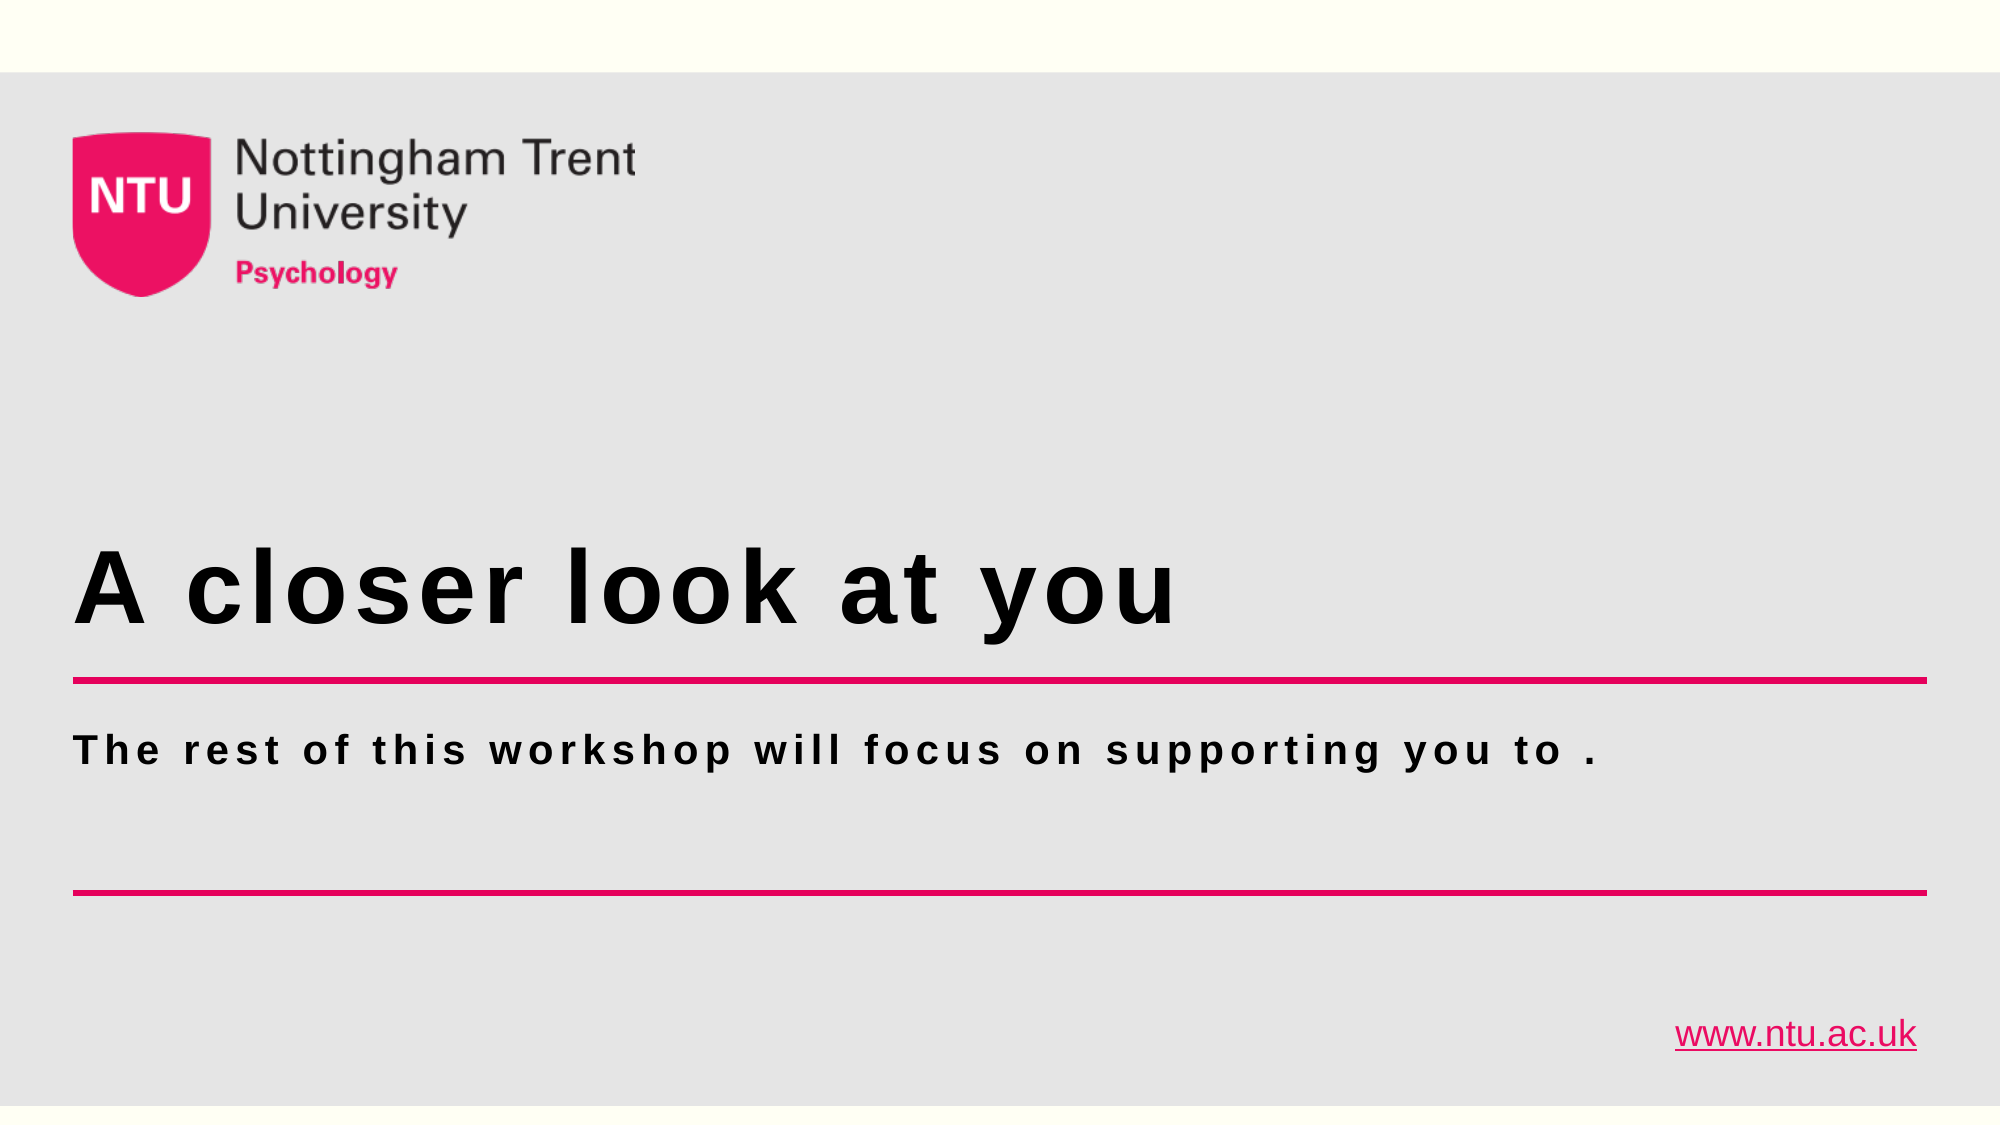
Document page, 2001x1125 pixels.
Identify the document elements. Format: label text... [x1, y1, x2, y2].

title A closer look at you [72, 348, 2000, 652]
subtitle The rest of this workshop will focus on supporting you to . [72, 681, 1928, 892]
text_box www.ntu.ac.uk [1029, 993, 1928, 1055]
subtitle The rest of this workshop will focus on supporting you to . [72, 893, 1928, 1031]
